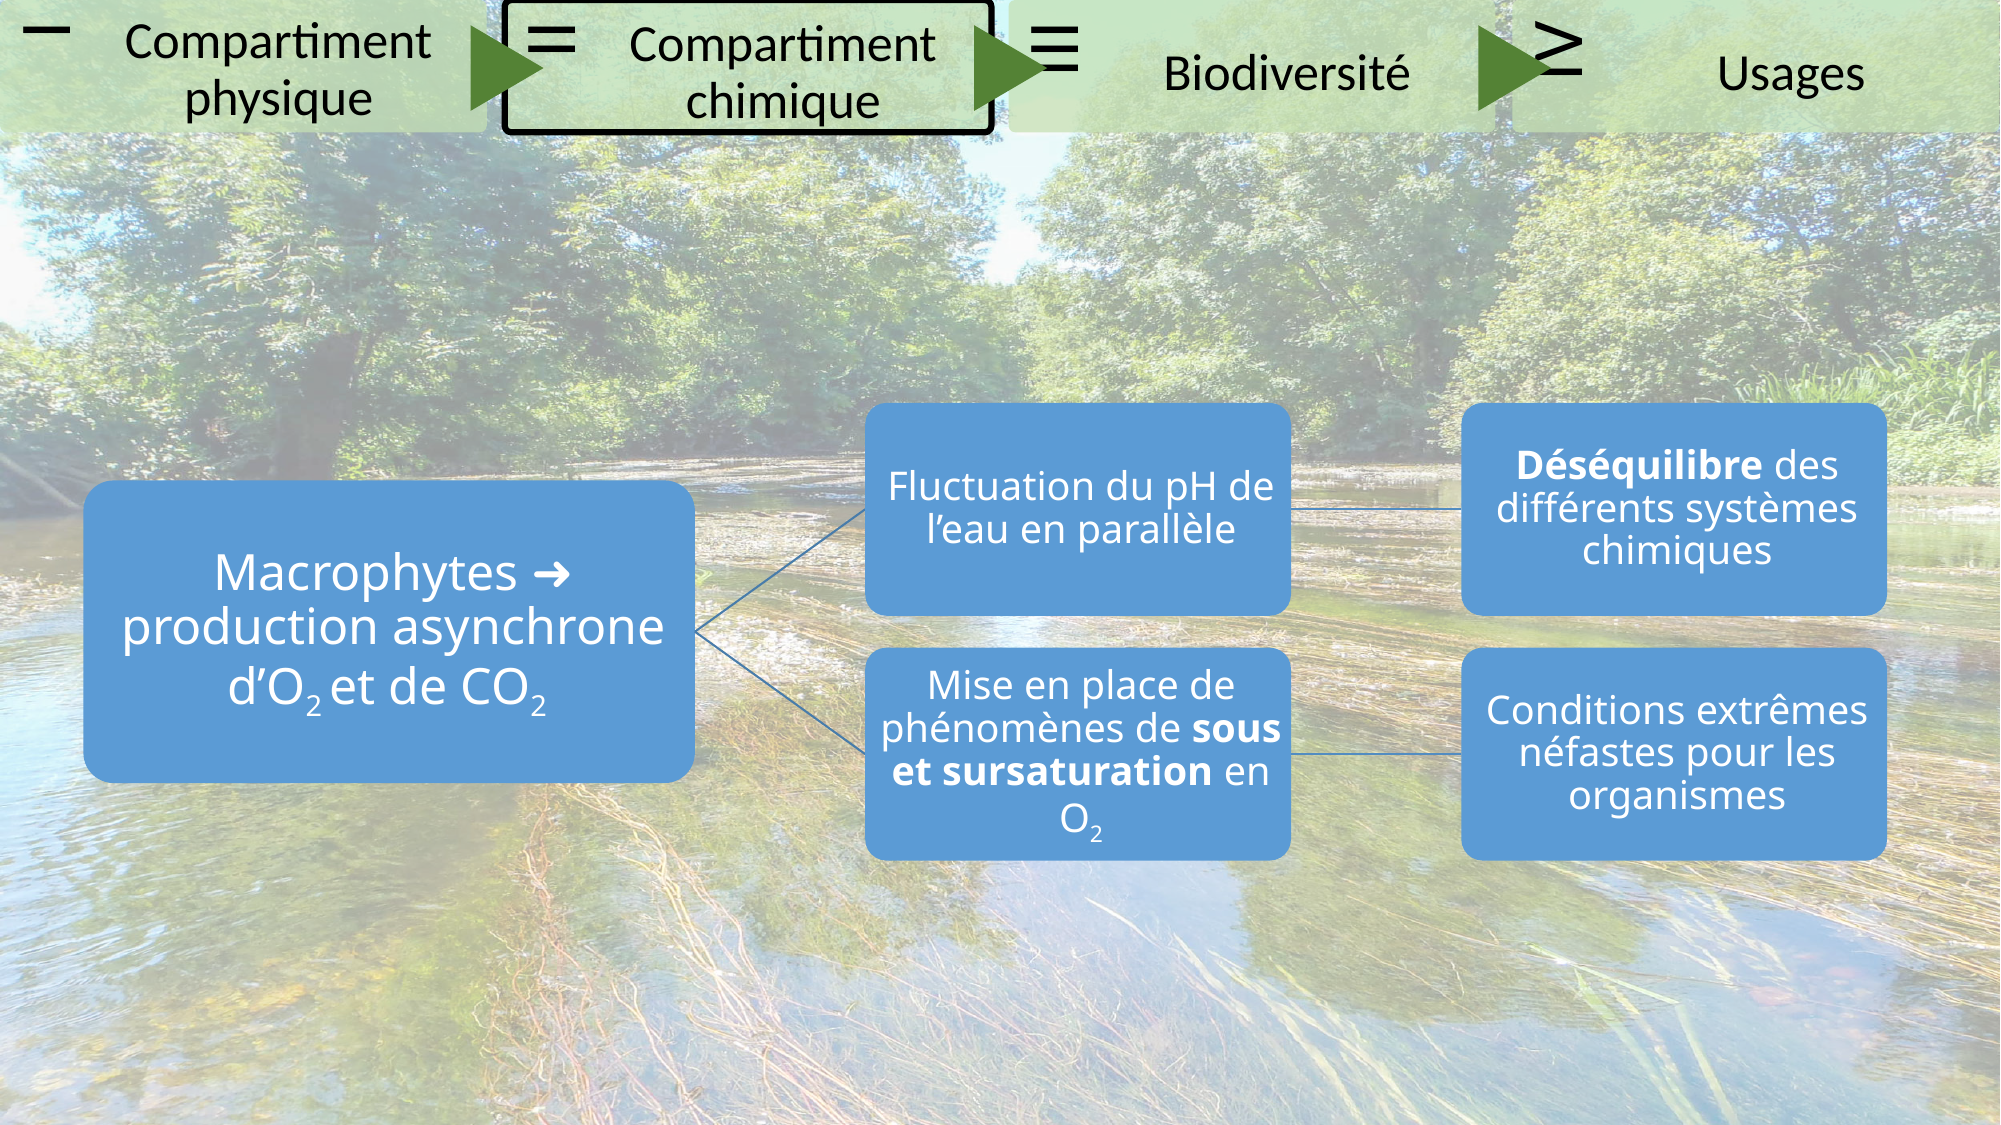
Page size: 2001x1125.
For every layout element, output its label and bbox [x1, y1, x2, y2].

text_box [82, 156, 1889, 1108]
text_box [0, 0, 2000, 133]
